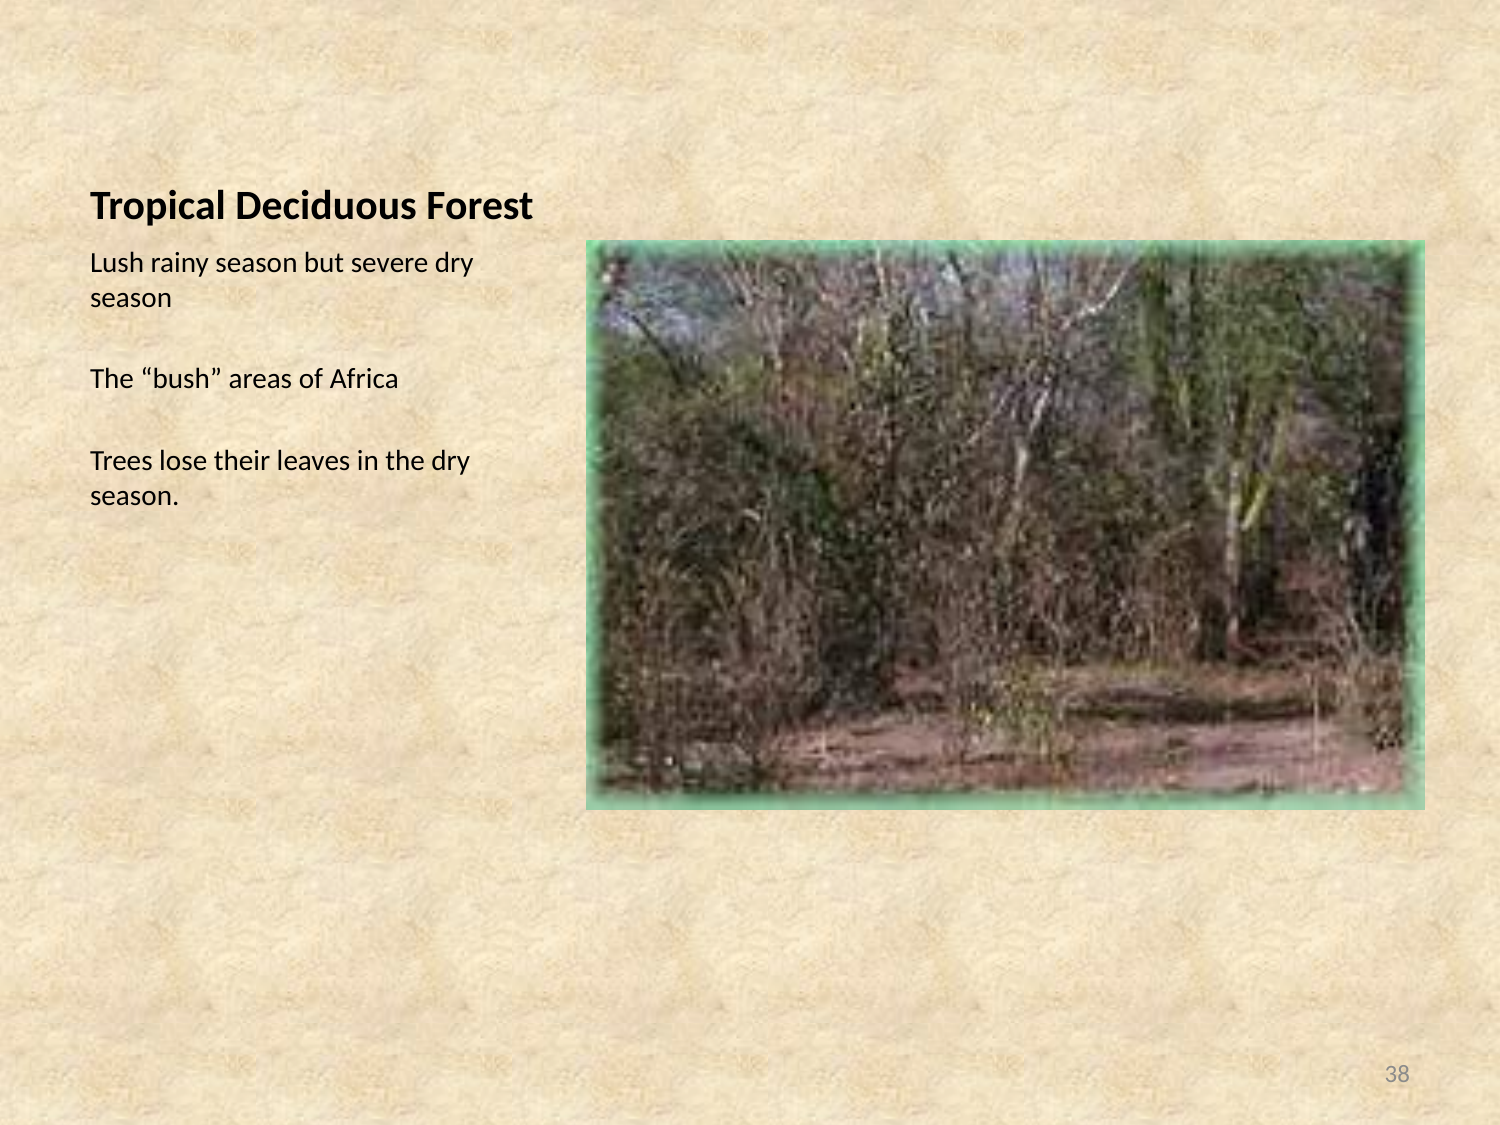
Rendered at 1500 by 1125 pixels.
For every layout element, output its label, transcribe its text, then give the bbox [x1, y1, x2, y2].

title Tropical Deciduous Forest [75, 44, 569, 235]
slide_number 38 [1074, 1042, 1425, 1103]
list Lush rainy season but severe dry season The “bush” areas of Africa Trees lose their leaves in the dry season. [75, 235, 569, 1005]
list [586, 44, 1426, 1006]
